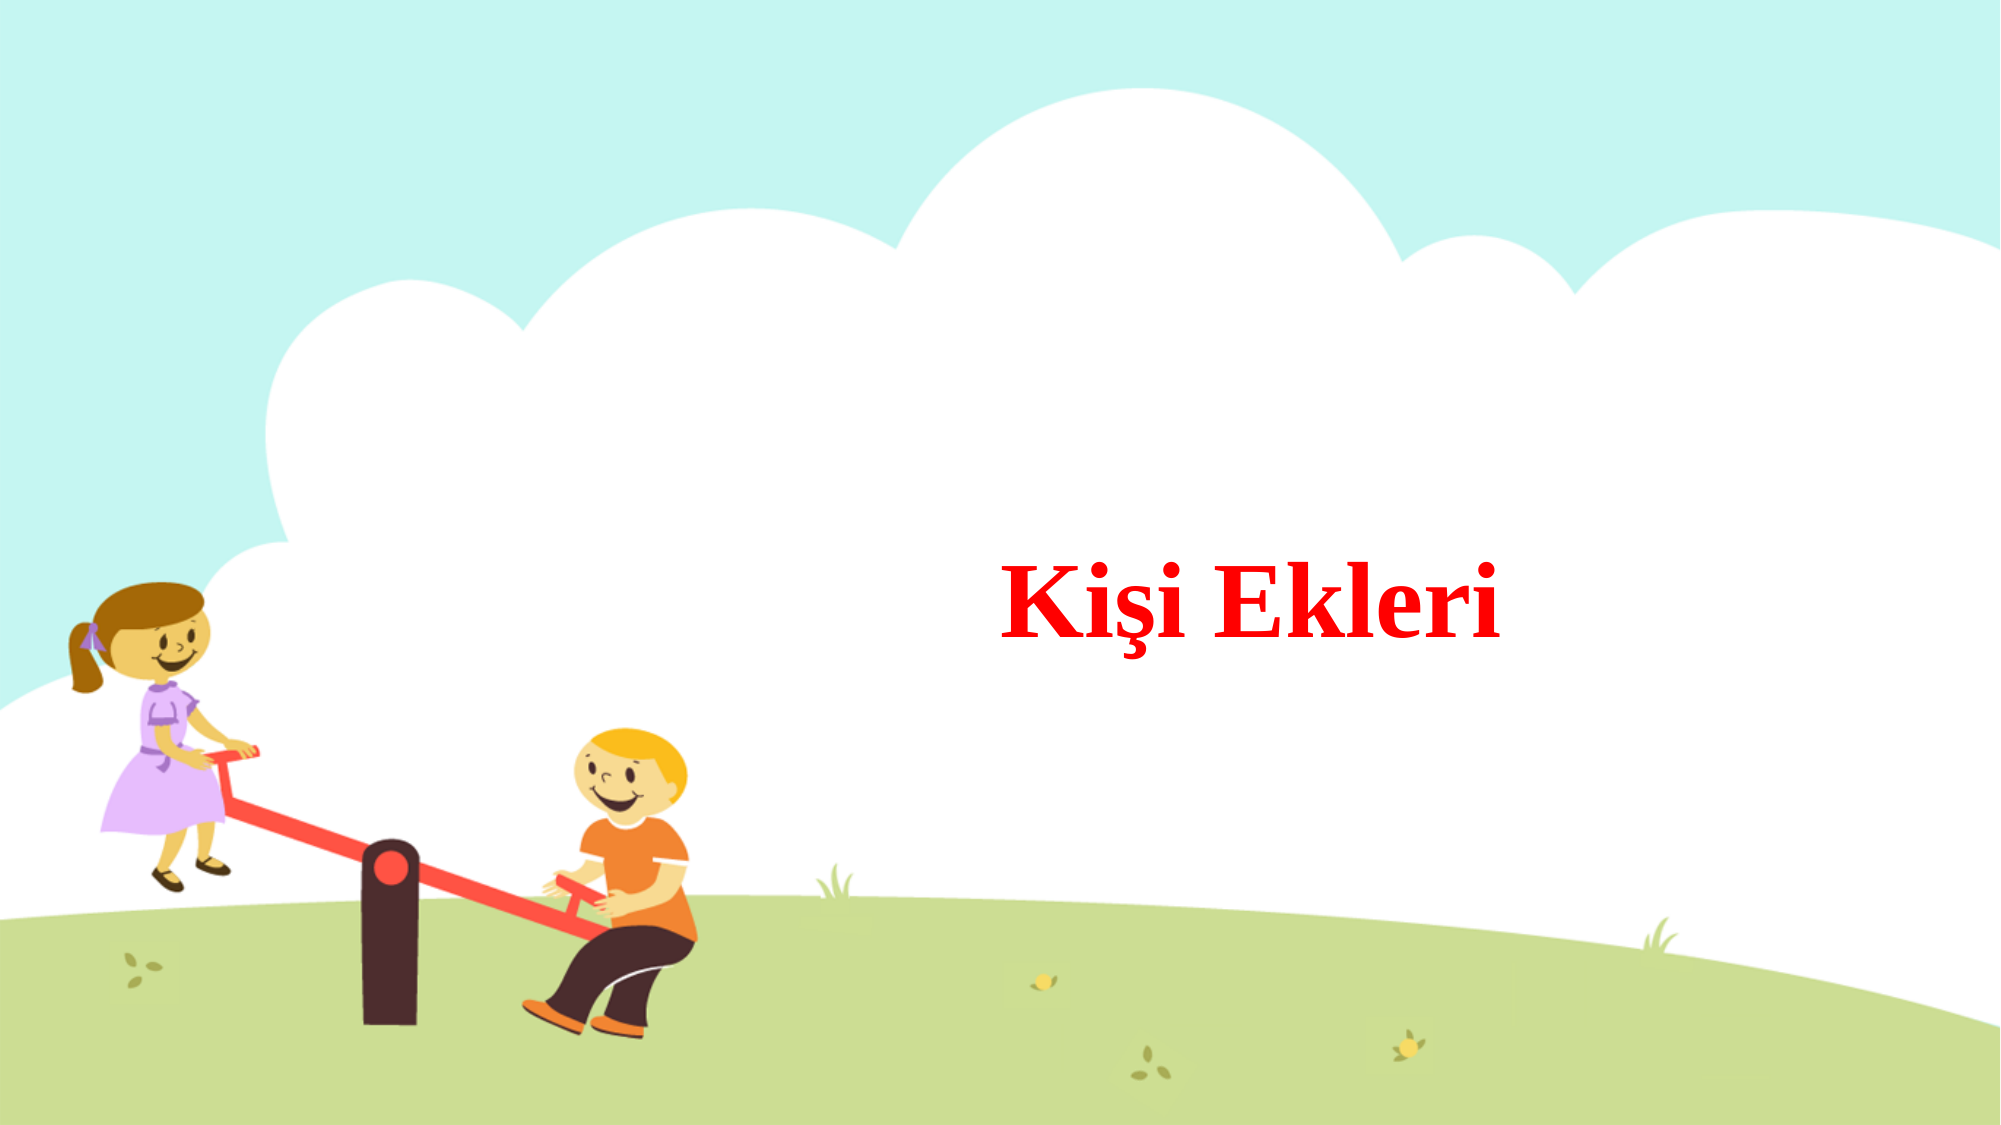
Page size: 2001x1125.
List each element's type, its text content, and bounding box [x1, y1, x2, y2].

picture [0, 0, 2001, 1125]
title Kişi Ekleri [985, 261, 1709, 669]
